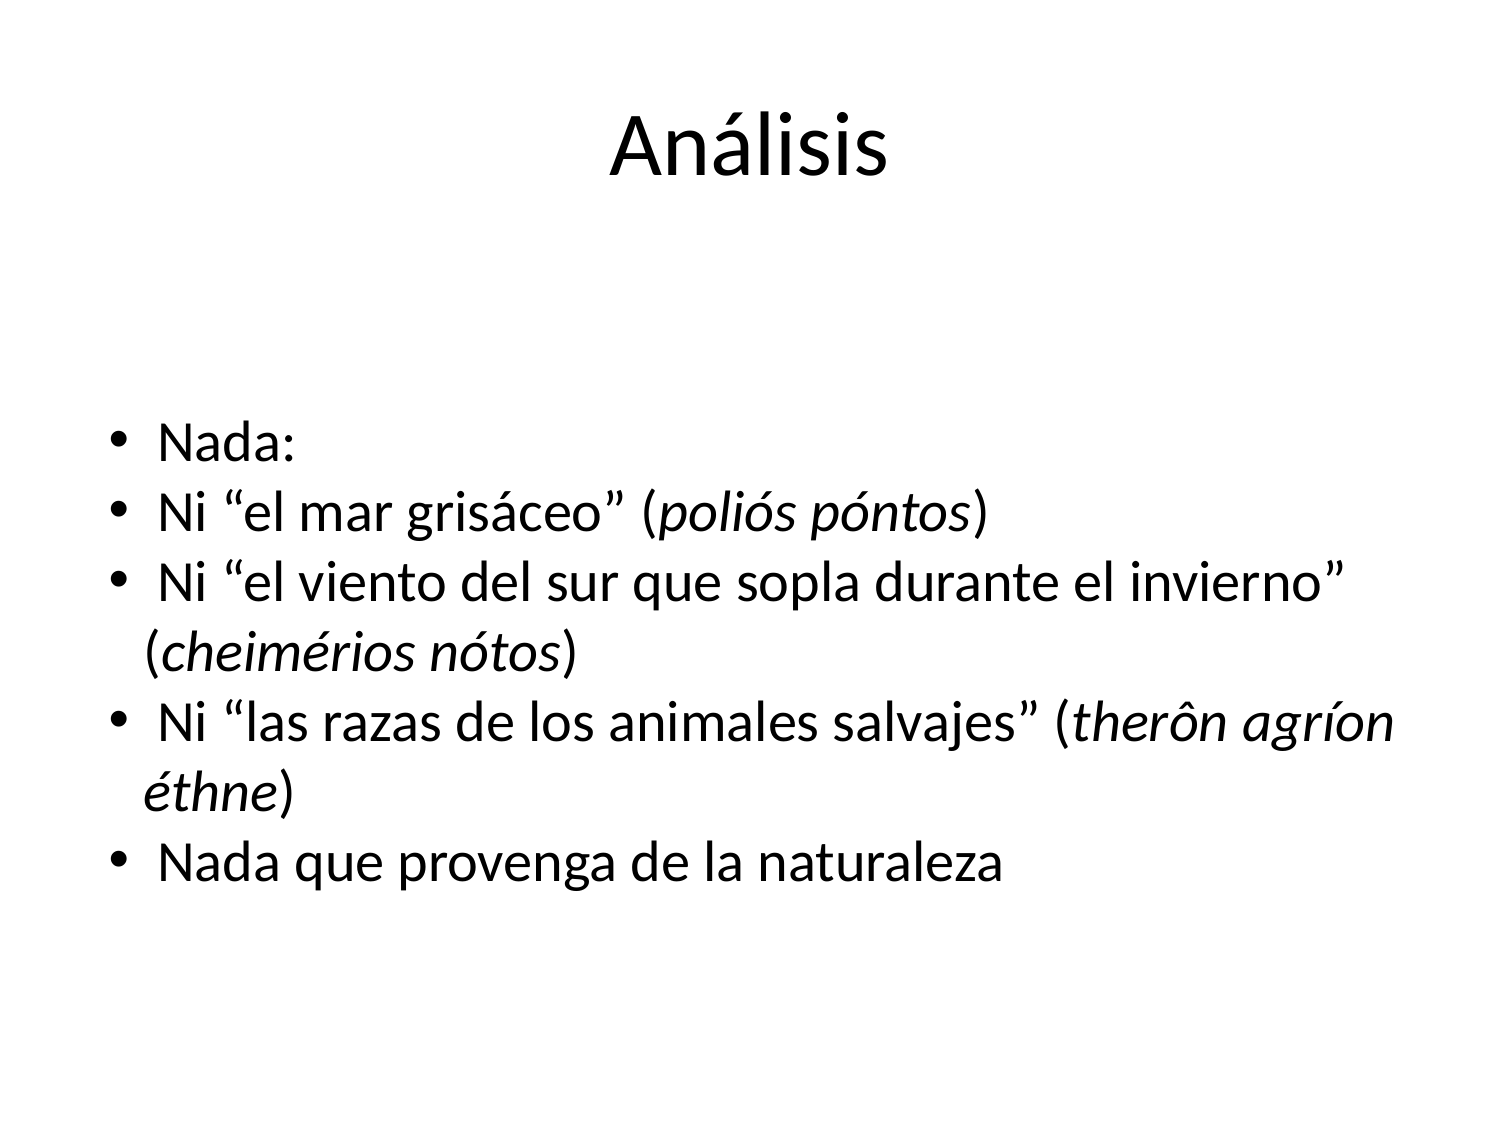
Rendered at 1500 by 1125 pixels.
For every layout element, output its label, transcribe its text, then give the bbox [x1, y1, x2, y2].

text_box Nada: Ni “el mar grisáceo” (poliós póntos) Ni “el viento del sur que sopla durante el invierno” (cheimérios nótos) Ni “las razas de los animales salvajes” (therôn agríon éthne) Nada que provenga de la naturaleza [93, 395, 1418, 901]
title Análisis [74, 44, 1426, 233]
